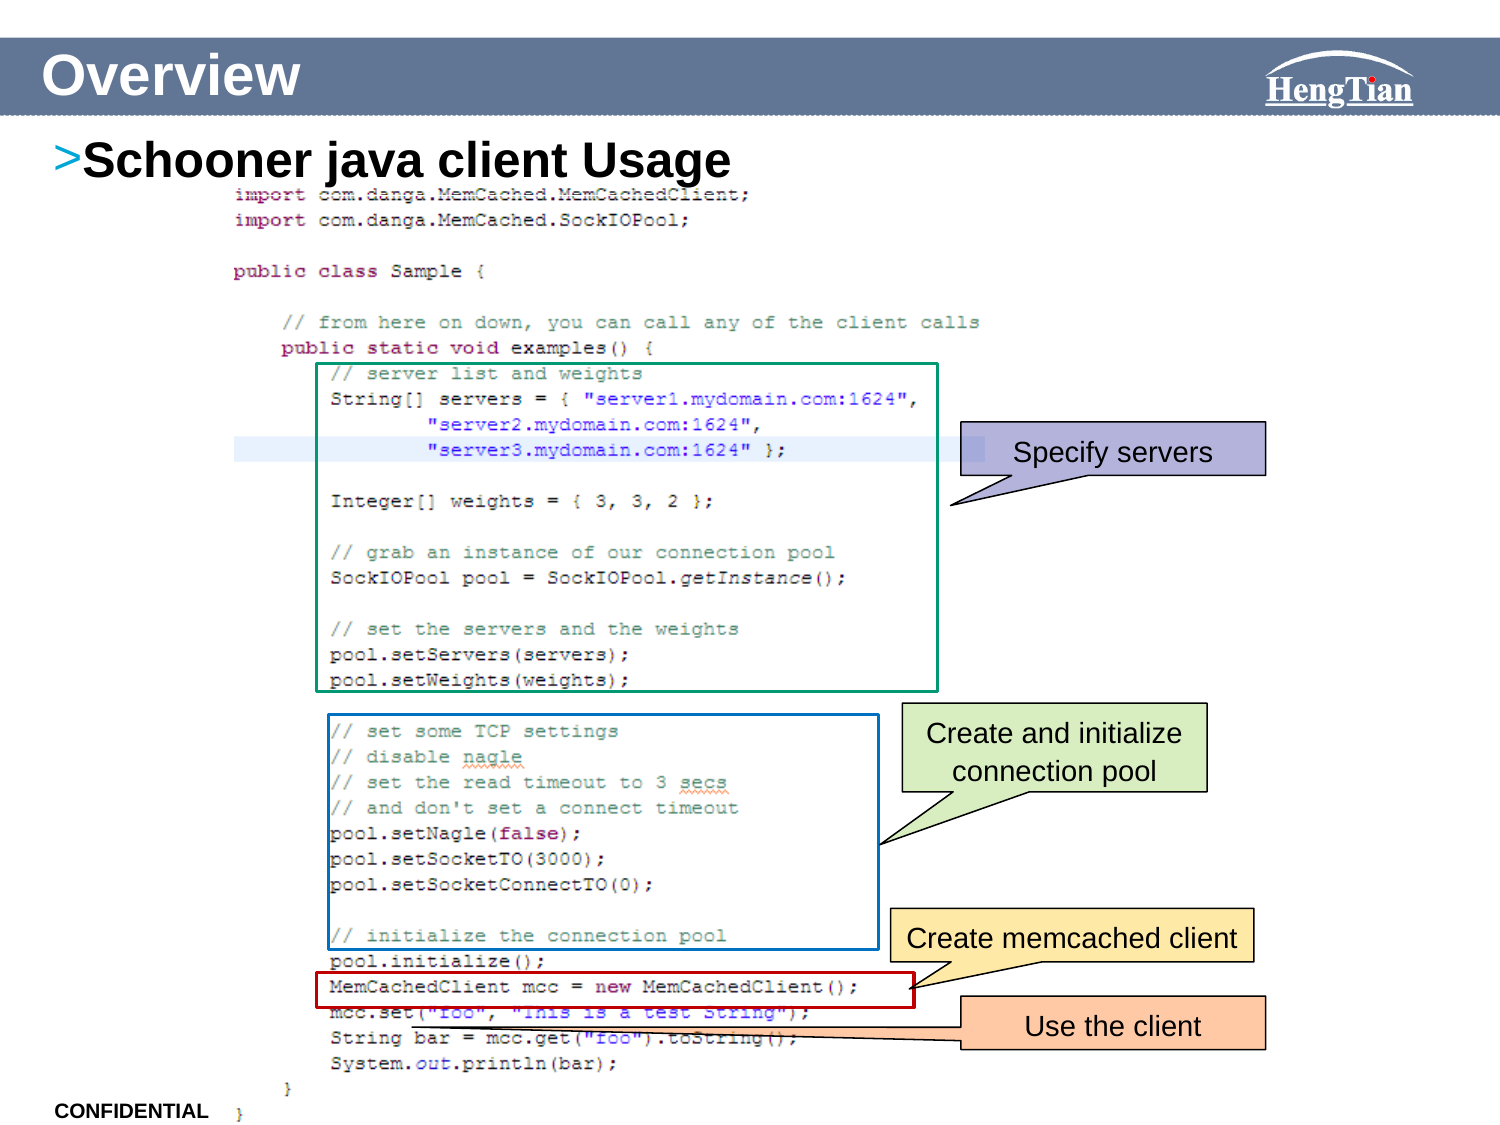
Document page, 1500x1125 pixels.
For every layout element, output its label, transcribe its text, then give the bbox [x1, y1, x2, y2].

picture [1210, 31, 1453, 150]
text_box Create memcached client [988, 908, 1254, 973]
text_box Use the client [988, 996, 1266, 1050]
text_box Create and initialize connection pool [988, 703, 1208, 807]
picture [234, 183, 985, 1125]
text_box Specify servers [988, 421, 1266, 498]
list Schooner java client Usage [52, 124, 1409, 196]
title Overview [40, 46, 1397, 109]
